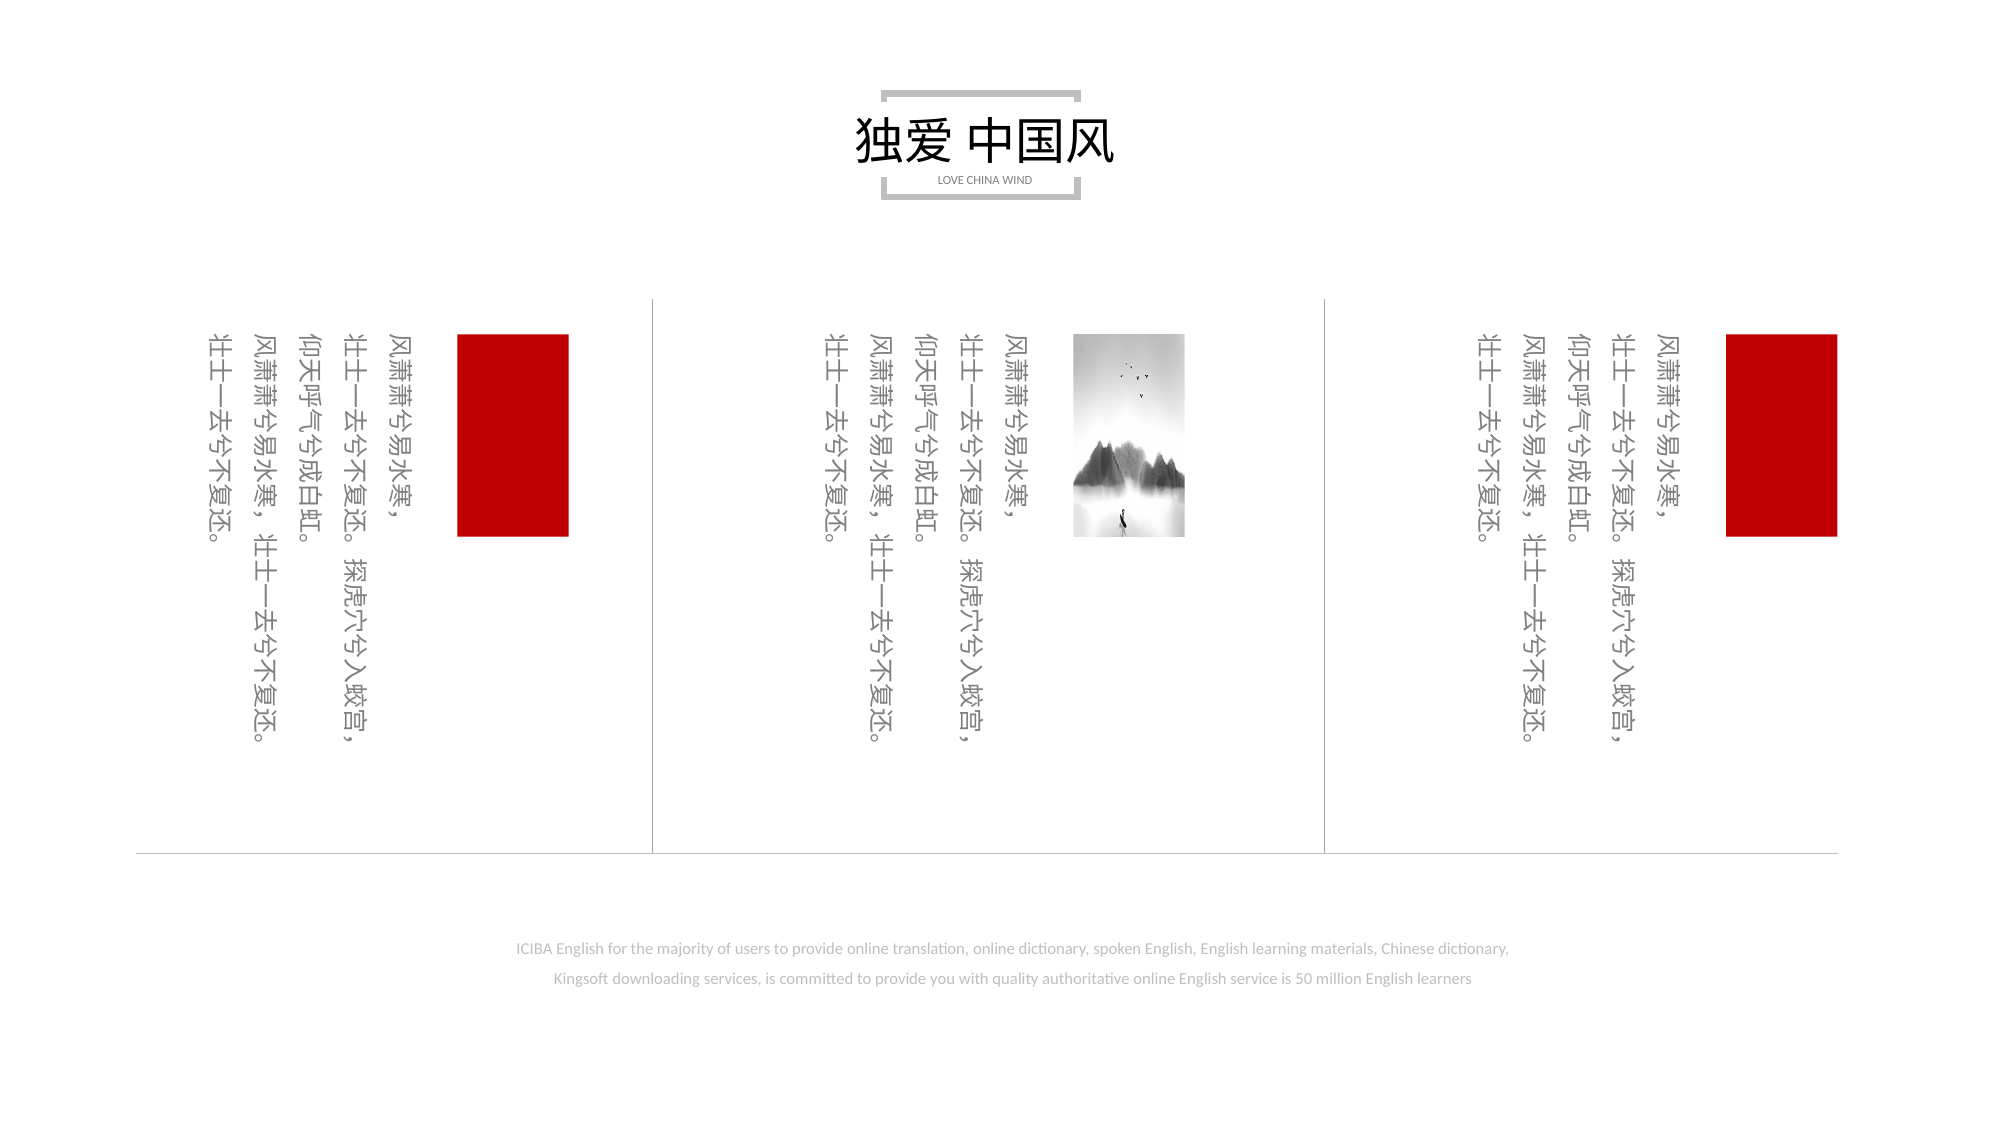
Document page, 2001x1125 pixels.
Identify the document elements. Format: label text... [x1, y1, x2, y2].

text_box ICIBA English for the majority of users to provide online translation, online dictionary, spoken English, English learning materials, Chinese dictionary, Kingsoft downloading services, is committed to provide you with quality authoritative online English service is 50 million English learners [477, 920, 1551, 995]
text_box 风萧萧兮易水寒， 壮士一去兮不复还。探虎穴兮入蛟宫， 仰天呼气兮成白虹。 风萧萧兮易水寒，壮士一去兮不复还。 壮士一去兮不复还。 [751, 318, 1055, 834]
text_box [1072, 333, 1186, 538]
text_box 风萧萧兮易水寒， 壮士一去兮不复还。探虎穴兮入蛟宫， 仰天呼气兮成白虹。 风萧萧兮易水寒，壮士一去兮不复还。 壮士一去兮不复还。 [135, 318, 439, 834]
text_box [1725, 333, 1838, 538]
text_box 风萧萧兮易水寒， 壮士一去兮不复还。探虎穴兮入蛟宫， 仰天呼气兮成白虹。 风萧萧兮易水寒，壮士一去兮不复还。 壮士一去兮不复还。 [1404, 318, 1708, 834]
text_box [456, 333, 570, 538]
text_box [831, 93, 1140, 197]
